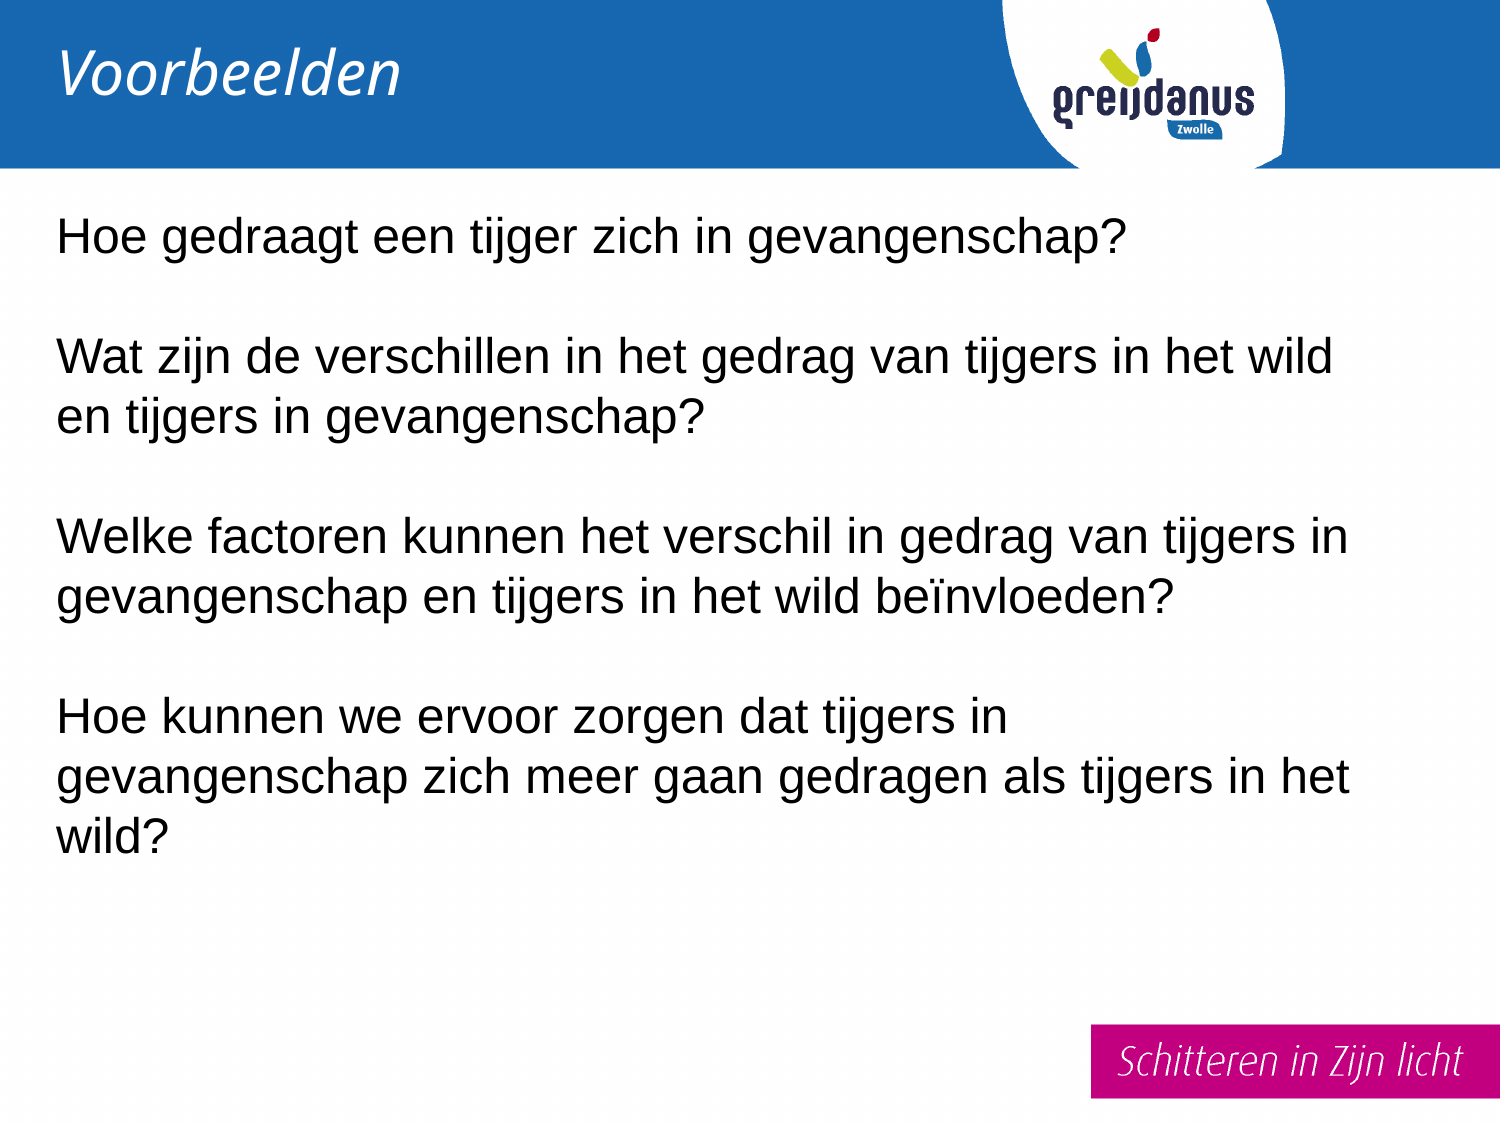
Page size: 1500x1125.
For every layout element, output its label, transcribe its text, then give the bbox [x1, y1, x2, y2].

subtitle Hoe gedraagt een tijger zich in gevangenschap? Wat zijn de verschillen in het gedrag van tijgers in het wild en tijgers in gevangenschap? Welke factoren kunnen het verschil in gedrag van tijgers in gevangenschap en tijgers in het wild beïnvloeden? Hoe kunnen we ervoor zorgen dat tijgers in gevangenschap zich meer gaan gedragen als tijgers in het wild? [41, 196, 1388, 1000]
title Voorbeelden [41, 25, 975, 138]
picture [0, 0, 1500, 1125]
